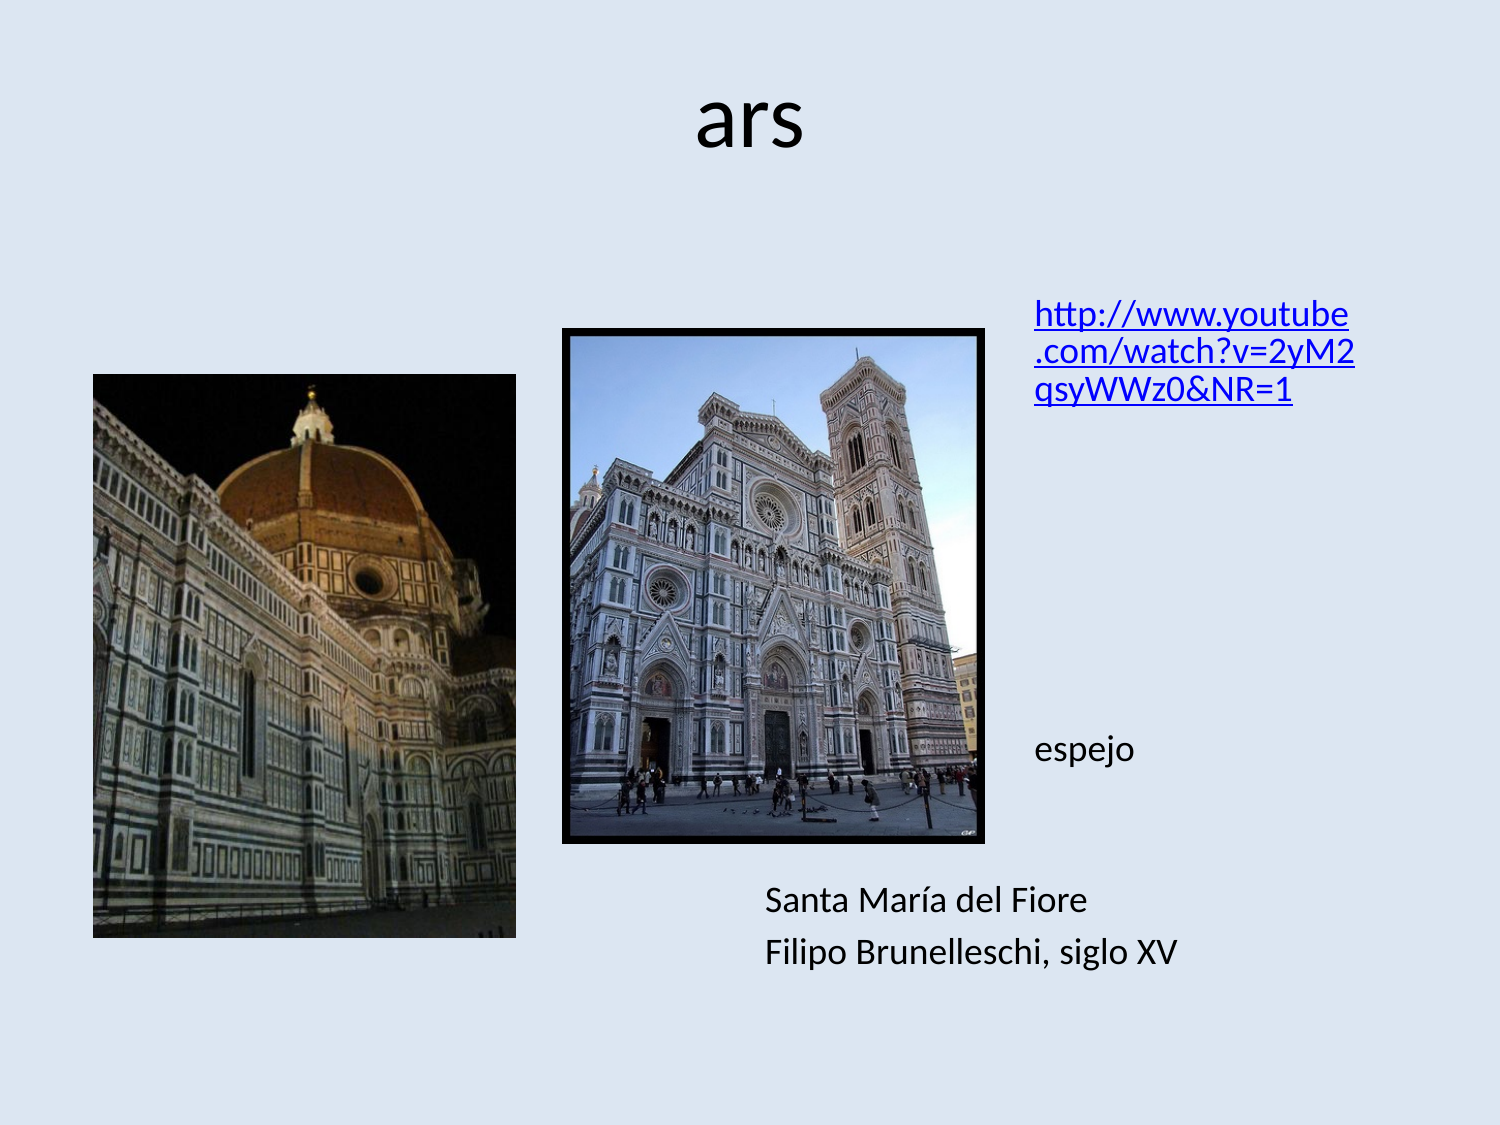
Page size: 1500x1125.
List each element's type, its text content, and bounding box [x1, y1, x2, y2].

text_box Santa María del Fiore Filipo Brunelleschi, siglo XV [750, 867, 1355, 1032]
text_box ars [74, 45, 1425, 176]
picture [93, 374, 516, 938]
text_box http://www.youtube.com/watch?v=2yM2qsyWWz0&NR=1 espejo [1019, 281, 1372, 701]
picture [562, 327, 985, 844]
